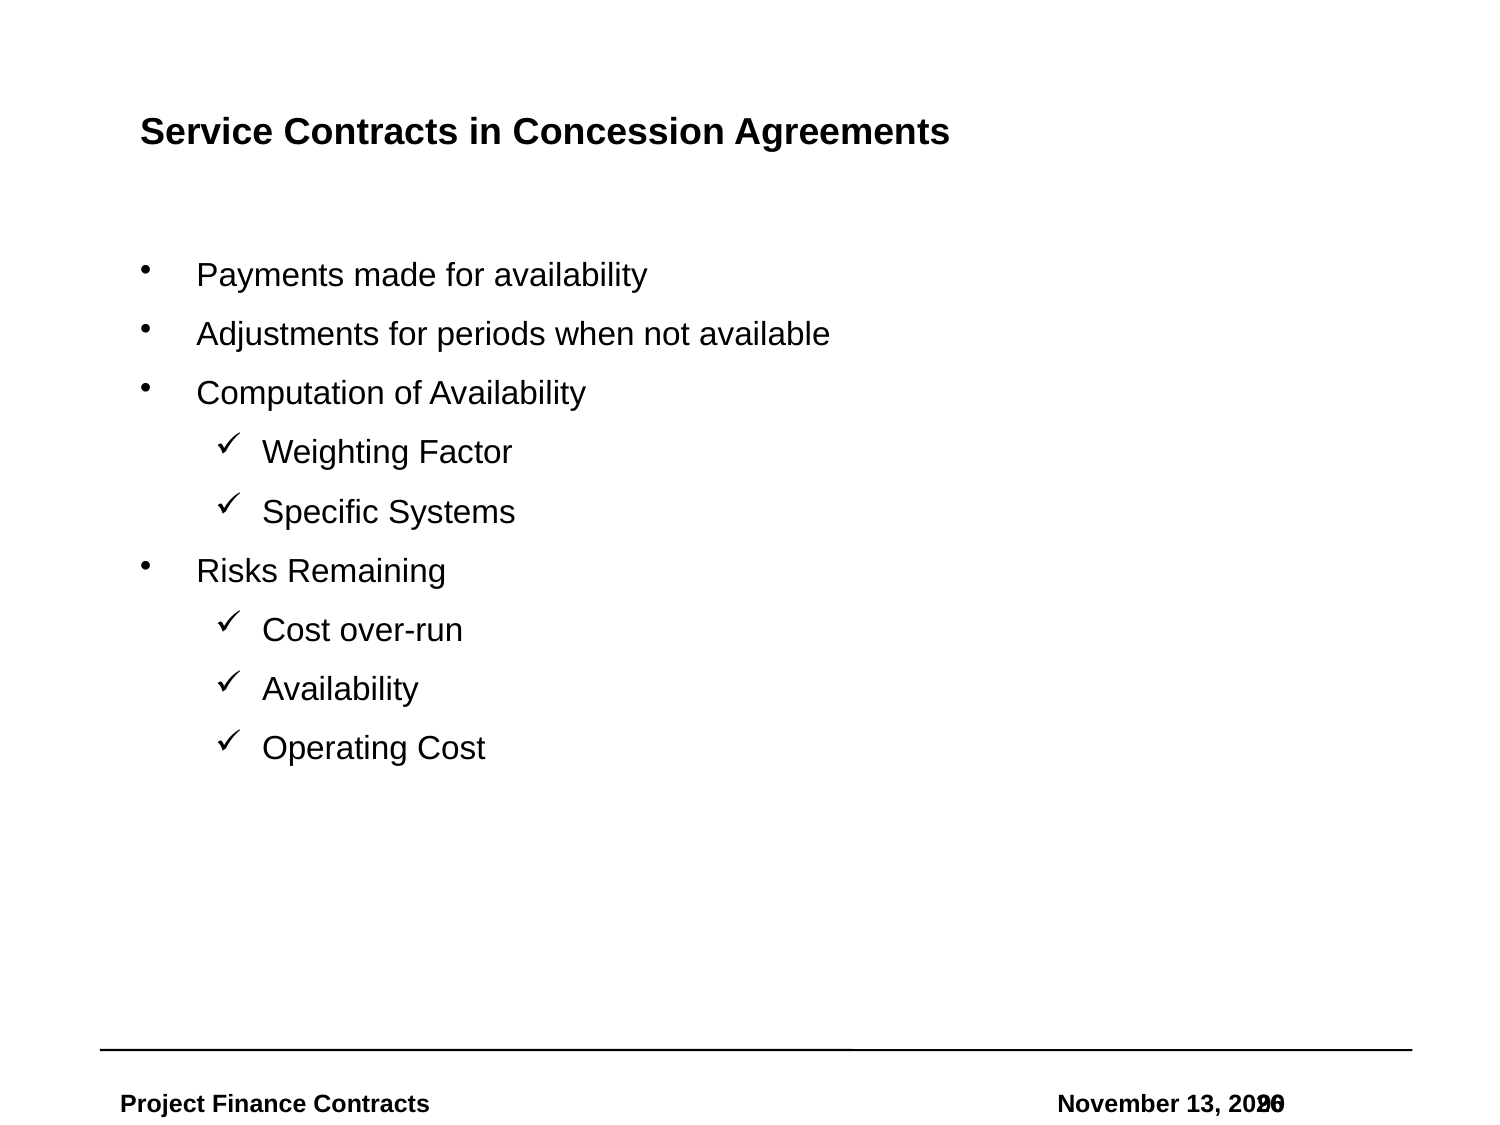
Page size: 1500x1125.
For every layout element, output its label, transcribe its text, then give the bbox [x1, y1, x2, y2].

title Service Contracts in Concession Agreements [124, 99, 1288, 226]
list Payments made for availability Adjustments for periods when not available Computation of Availability Weighting Factor Specific Systems Risks Remaining Cost over-run Availability Operating Cost [124, 249, 1376, 1001]
